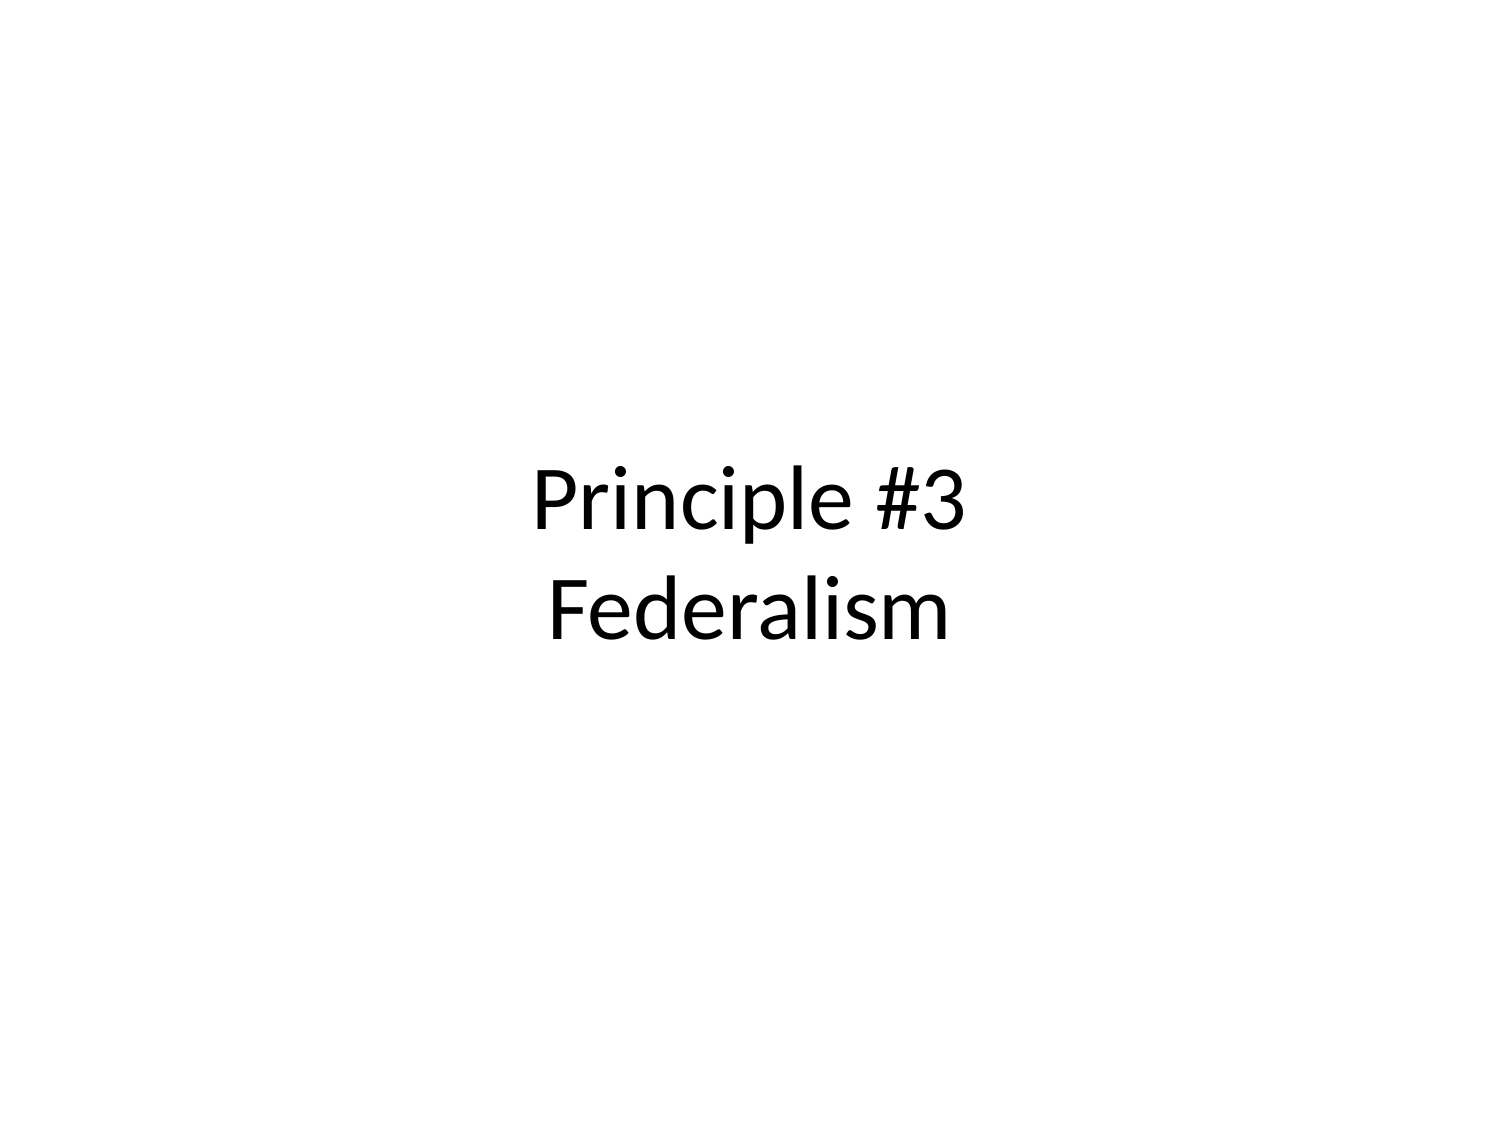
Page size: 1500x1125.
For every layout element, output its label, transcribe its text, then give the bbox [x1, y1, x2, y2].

title Principle #3 Federalism [74, 44, 1426, 1051]
